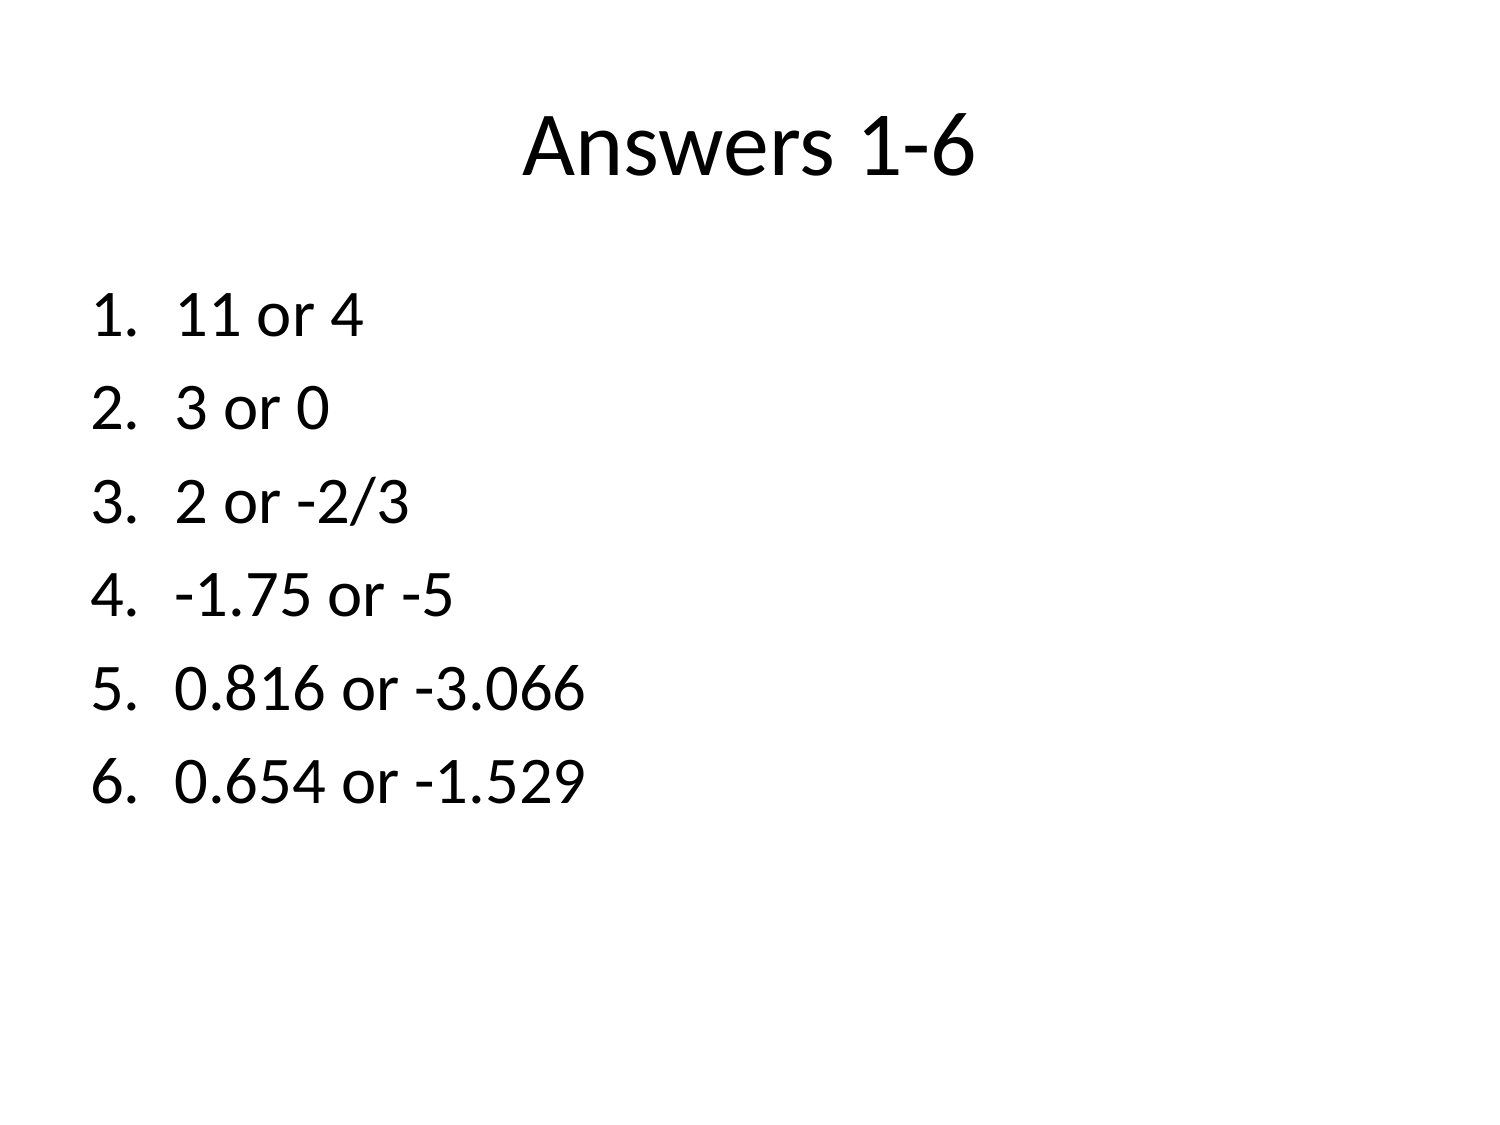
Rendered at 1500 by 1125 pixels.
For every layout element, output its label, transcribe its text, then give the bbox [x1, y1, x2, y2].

list 11 or 4 3 or 0 2 or -2/3 -1.75 or -5 0.816 or -3.066 0.654 or -1.529 [75, 262, 1425, 1005]
title Answers 1-6 [75, 45, 1425, 233]
